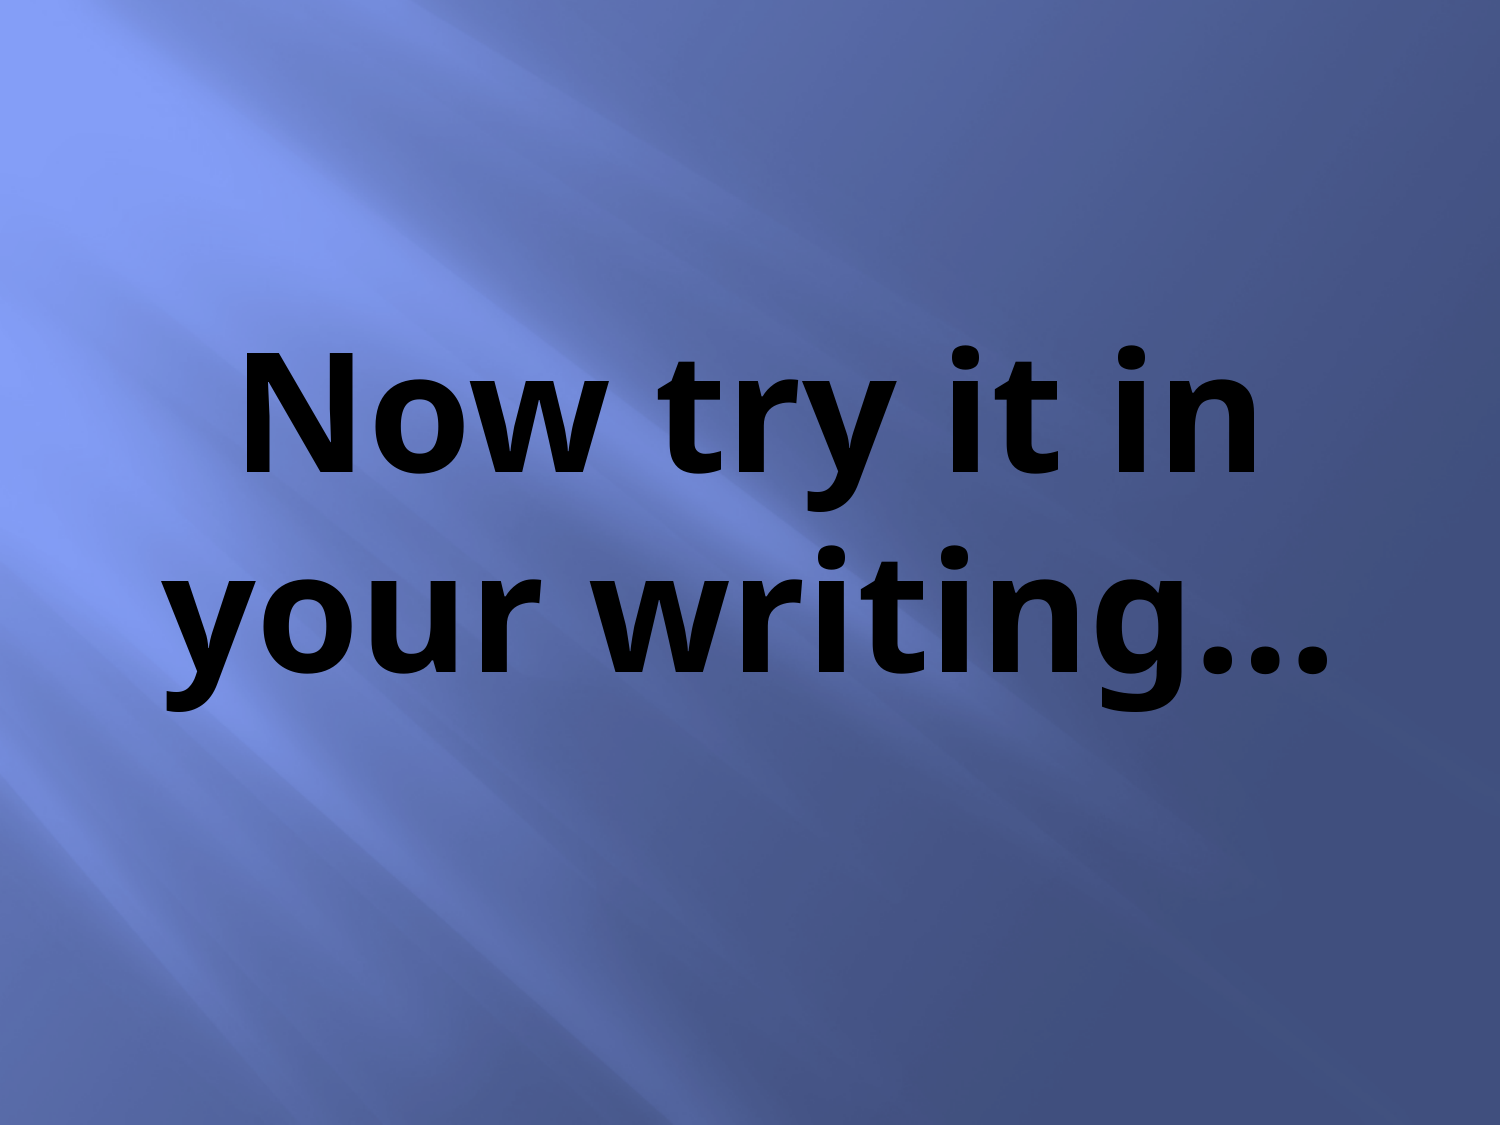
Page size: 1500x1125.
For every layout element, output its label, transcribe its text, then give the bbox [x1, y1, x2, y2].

title Now try it in your writing… [75, 412, 1425, 600]
